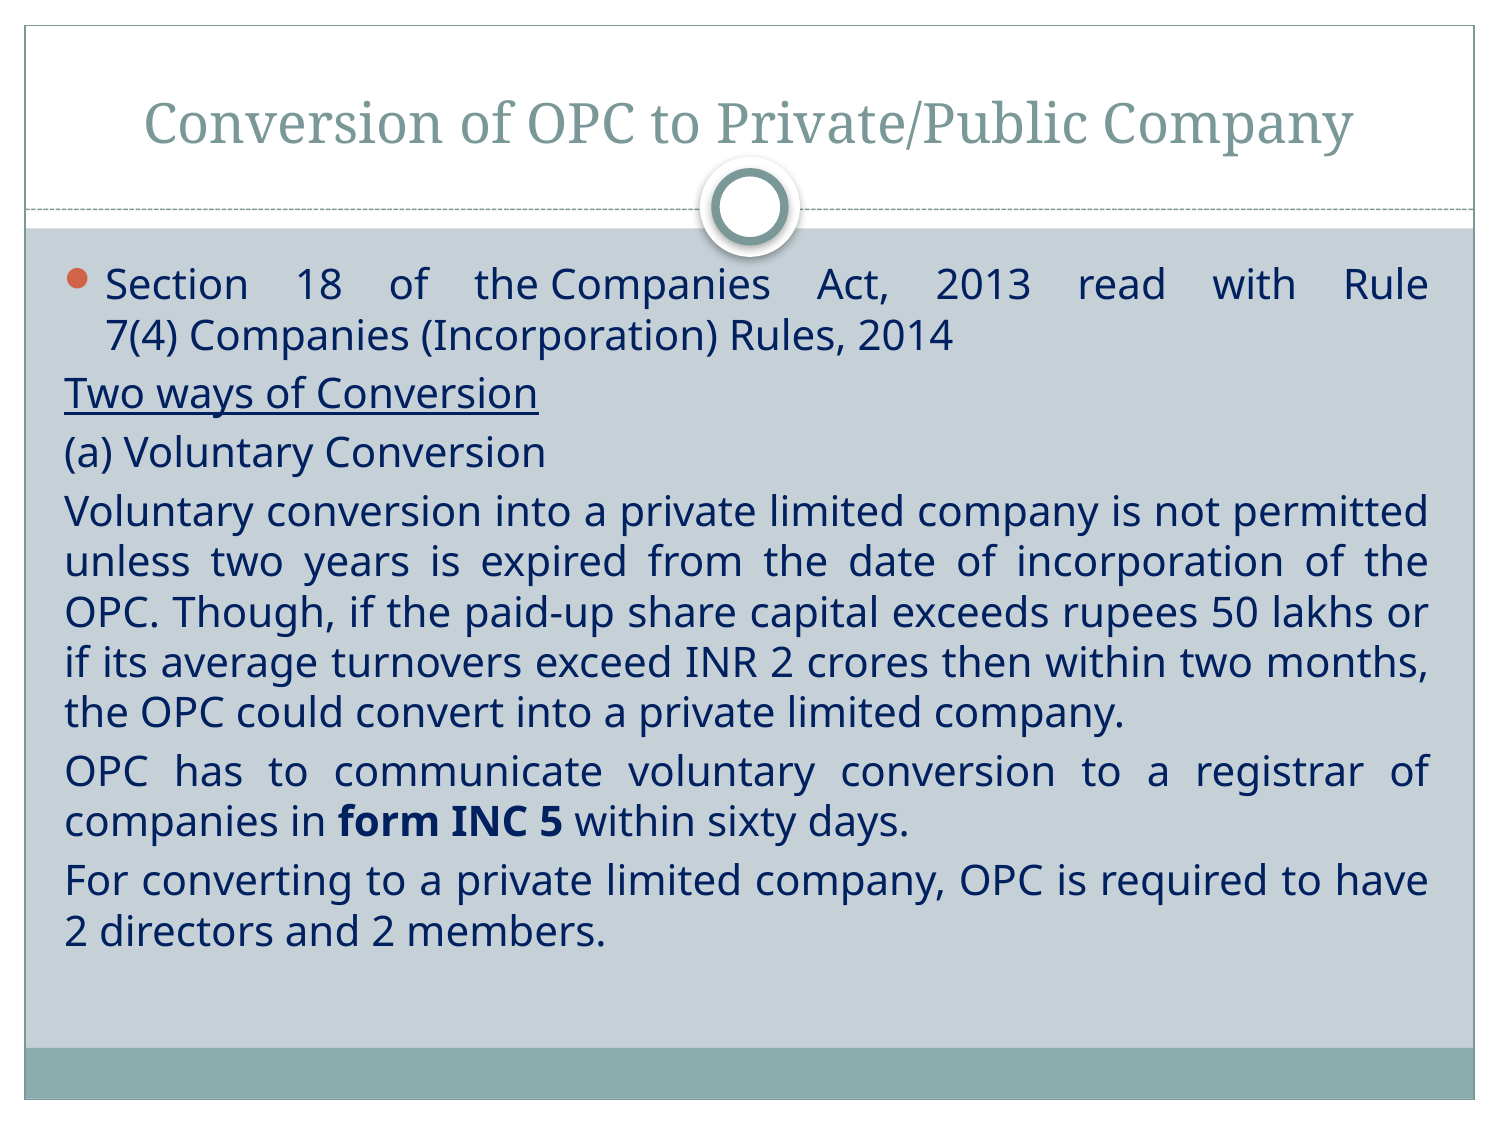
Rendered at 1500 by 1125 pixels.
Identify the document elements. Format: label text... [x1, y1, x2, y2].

title Conversion of OPC to Private/Public Company [49, 37, 1450, 162]
list Section 18 of the Companies Act, 2013 read with Rule 7(4) Companies (Incorporation) Rules, 2014 Two ways of Conversion (a) Voluntary Conversion Voluntary conversion into a private limited company is not permitted unless two years is expired from the date of incorporation of the OPC. Though, if the paid-up share capital exceeds rupees 50 lakhs or if its average turnovers exceed INR 2 crores then within two months, the OPC could convert into a private limited company. OPC has to communicate voluntary conversion to a registrar of companies in form INC 5 within sixty days. For converting to a private limited company, OPC is required to have 2 directors and 2 members. [49, 250, 1445, 1001]
